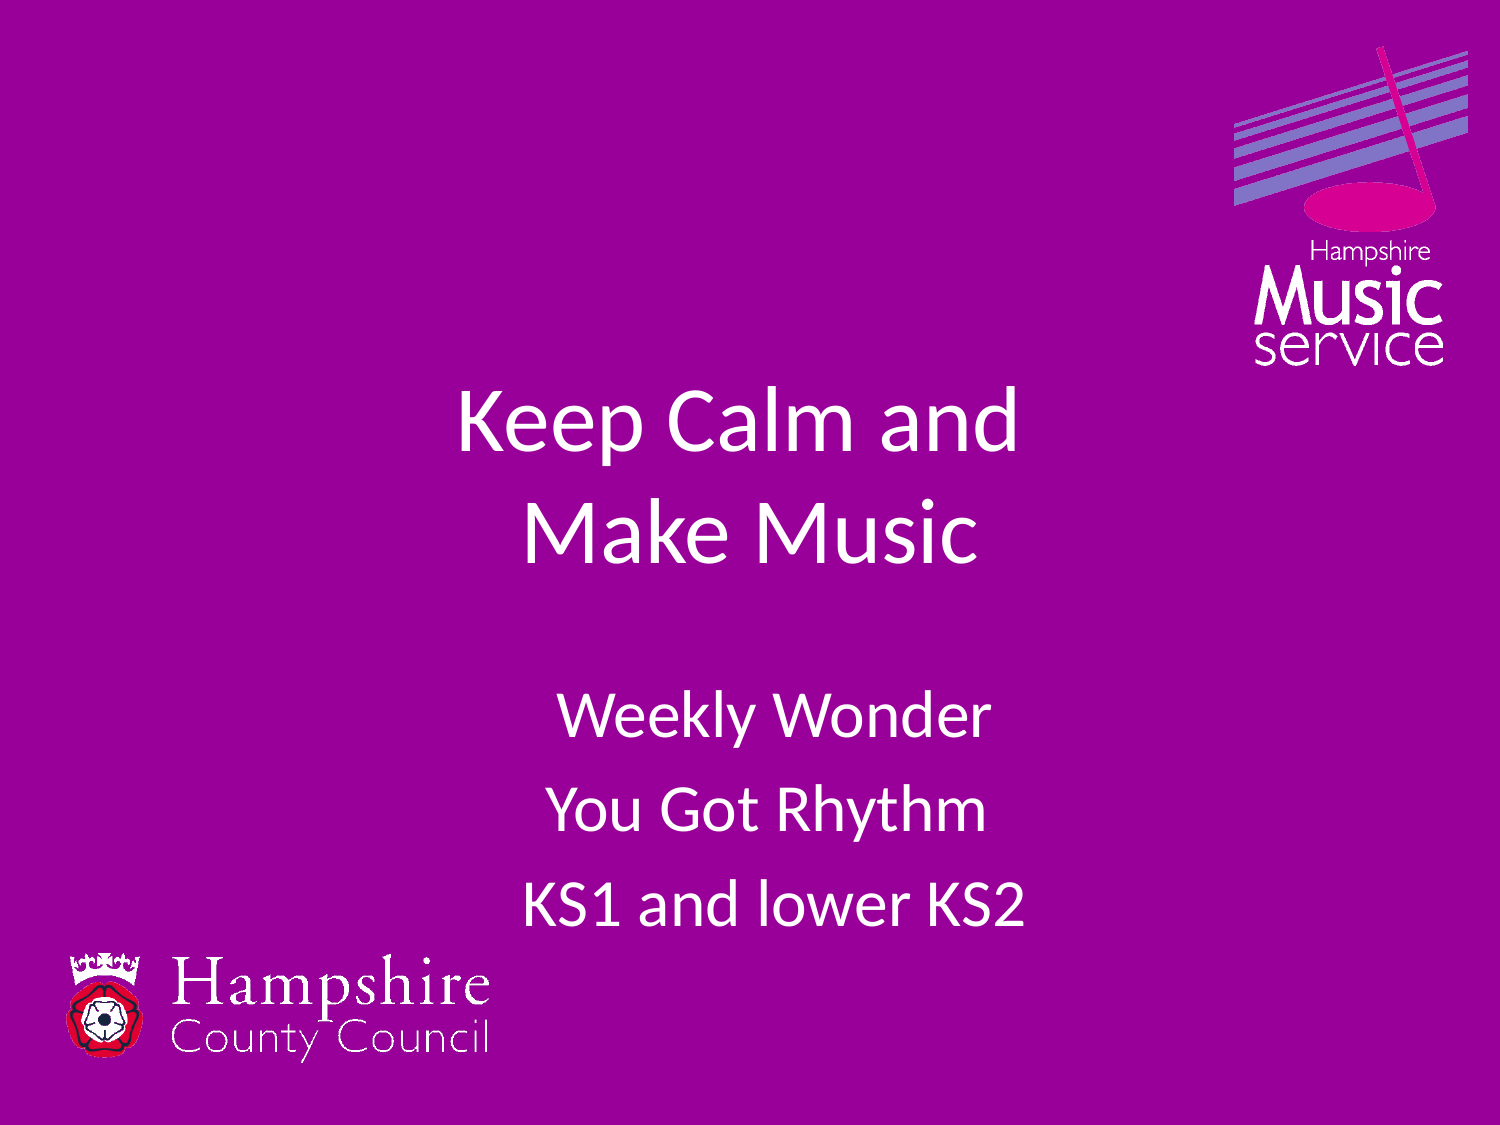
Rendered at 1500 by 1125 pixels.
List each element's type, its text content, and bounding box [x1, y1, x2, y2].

picture [64, 951, 491, 1065]
text_box Weekly Wonder You Got Rhythm KS1 and lower KS2 [249, 662, 1300, 950]
picture [1234, 18, 1469, 412]
title Keep Calm and Make Music [112, 349, 1388, 591]
